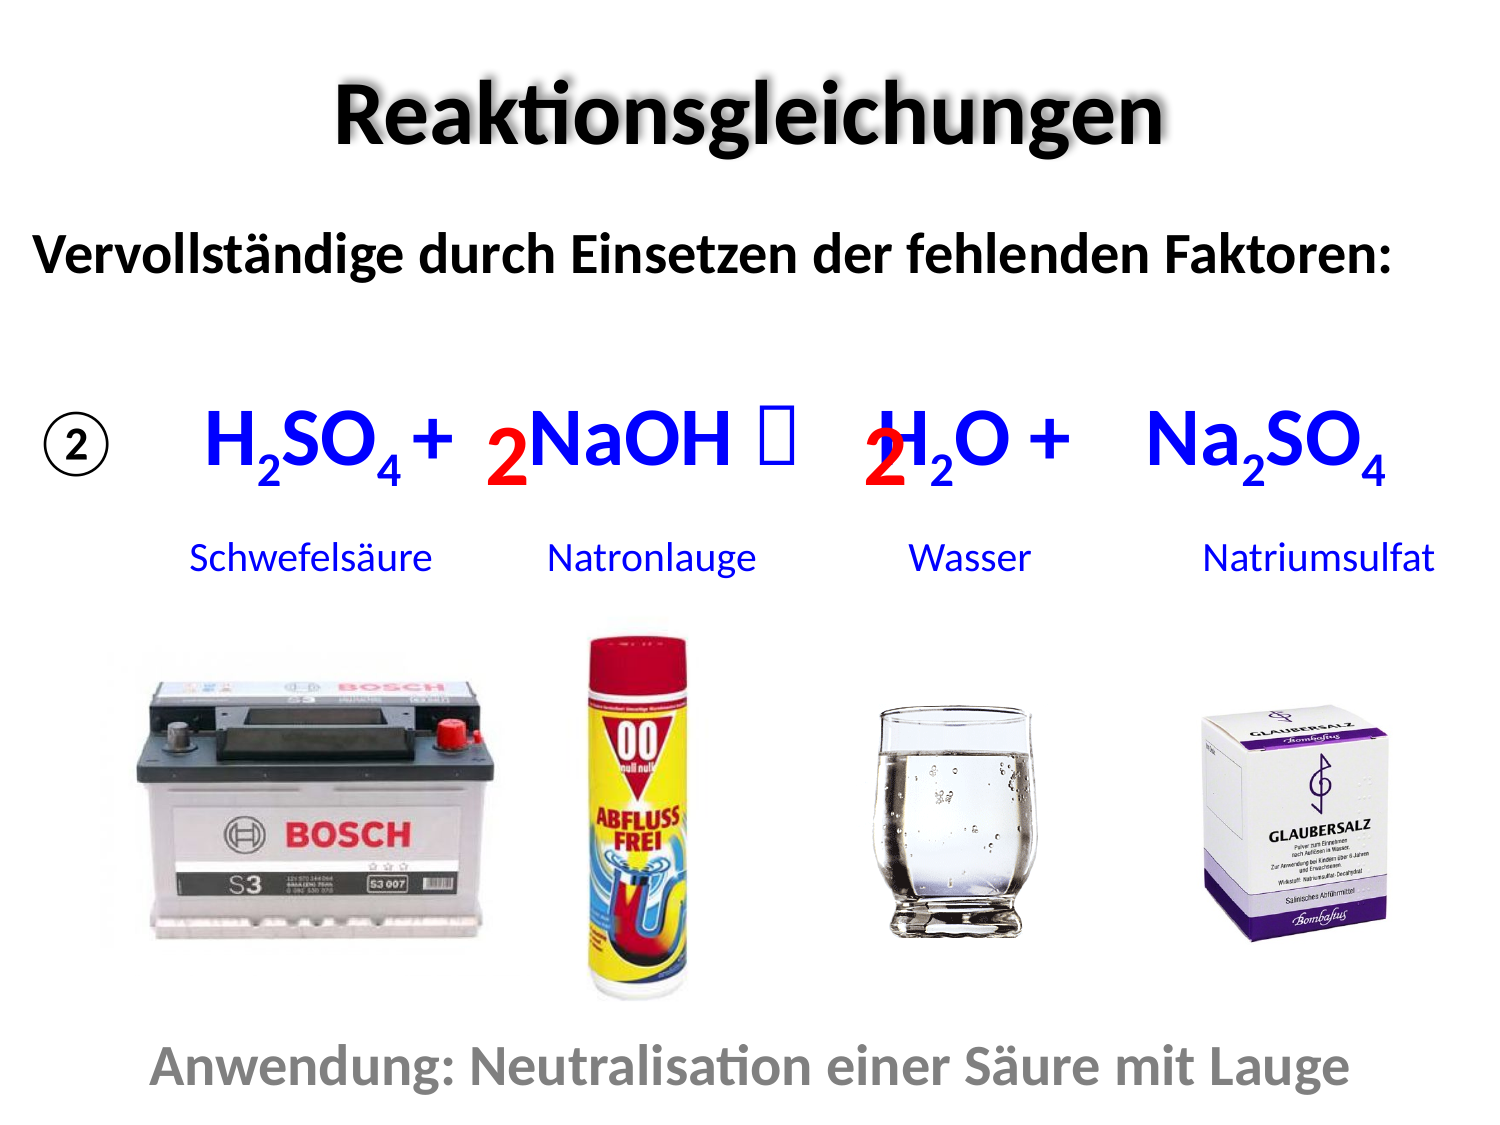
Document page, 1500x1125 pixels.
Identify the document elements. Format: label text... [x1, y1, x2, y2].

picture [1163, 692, 1427, 956]
text_box 2 [750, 338, 1022, 511]
picture [855, 692, 1058, 952]
text_box Vervollständige durch Einsetzen der fehlenden Faktoren: ② H2SO4 + NaOH  H2O + Na2SO4 Schwefelsäure Natronlauge Wasser Natriumsulfat [17, 208, 1483, 941]
text_box Anwendung: Neutralisation einer Säure mit Lauge [8, 1020, 1492, 1105]
picture [100, 597, 812, 1039]
title Reaktionsgleichungen [112, 42, 1388, 208]
text_box 2 [371, 338, 644, 511]
